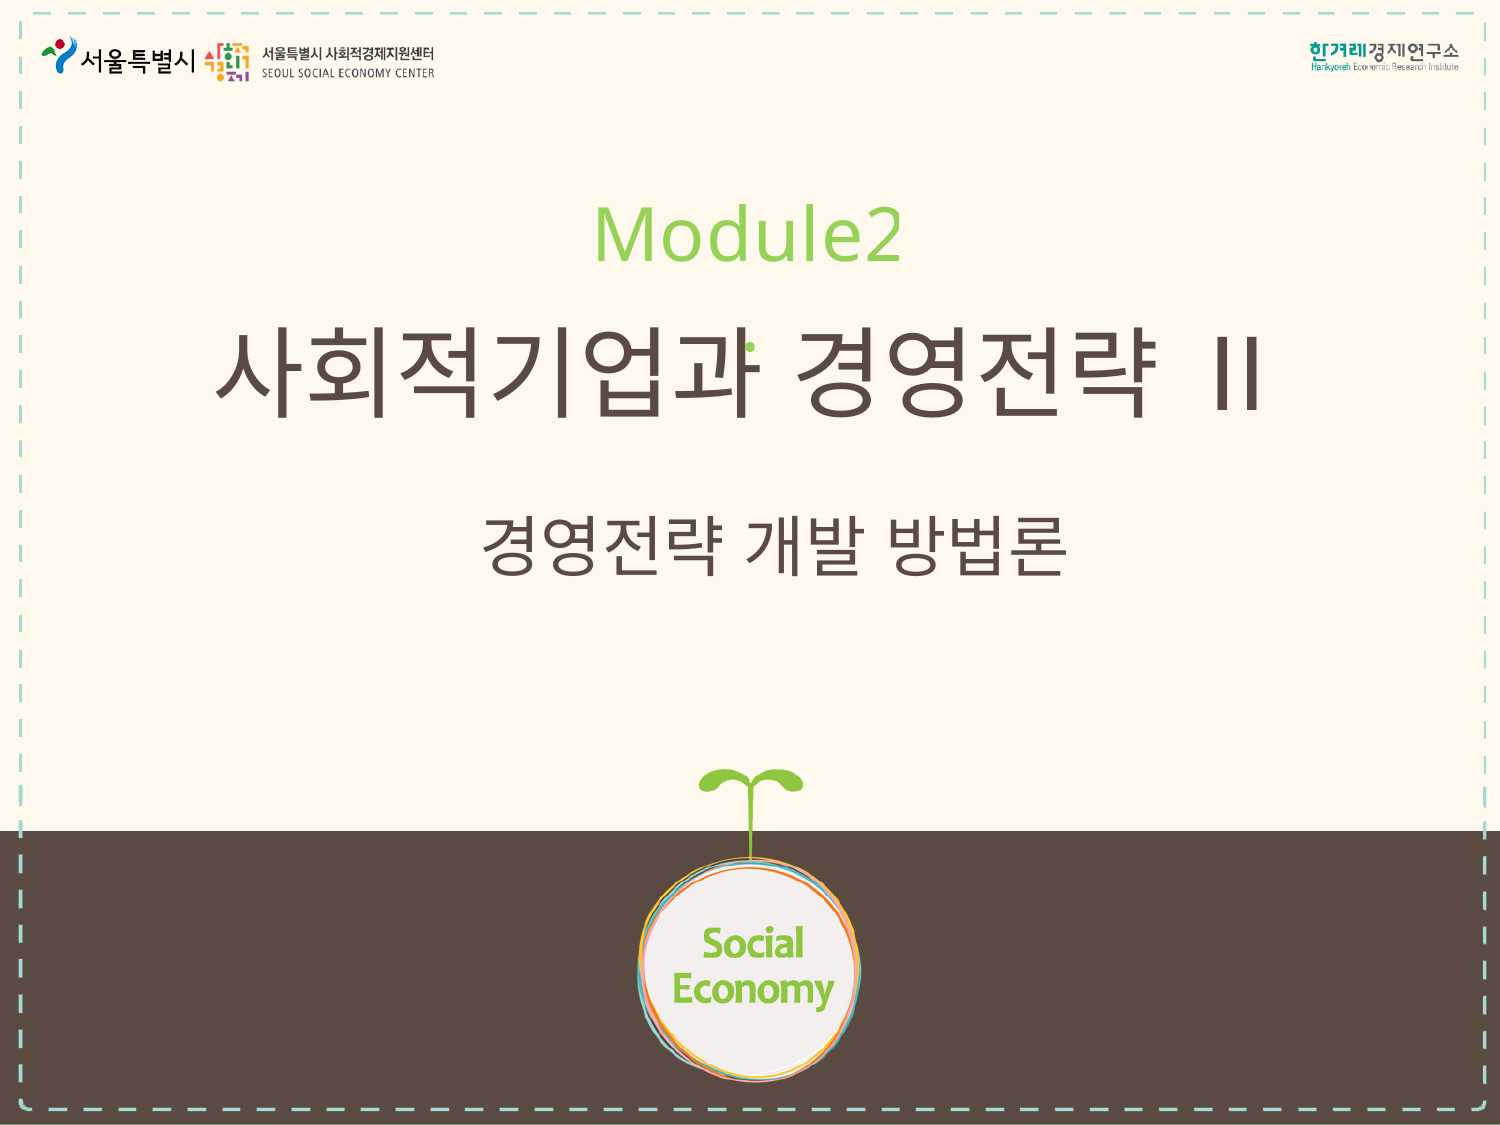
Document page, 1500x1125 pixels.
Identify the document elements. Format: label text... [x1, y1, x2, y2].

list Module2. [574, 178, 926, 285]
picture [0, 0, 1500, 1125]
text_box 경영전략 개발 방법론 [137, 497, 1413, 628]
title 사회적기업과 경영전략 Ⅱ [112, 302, 1388, 433]
